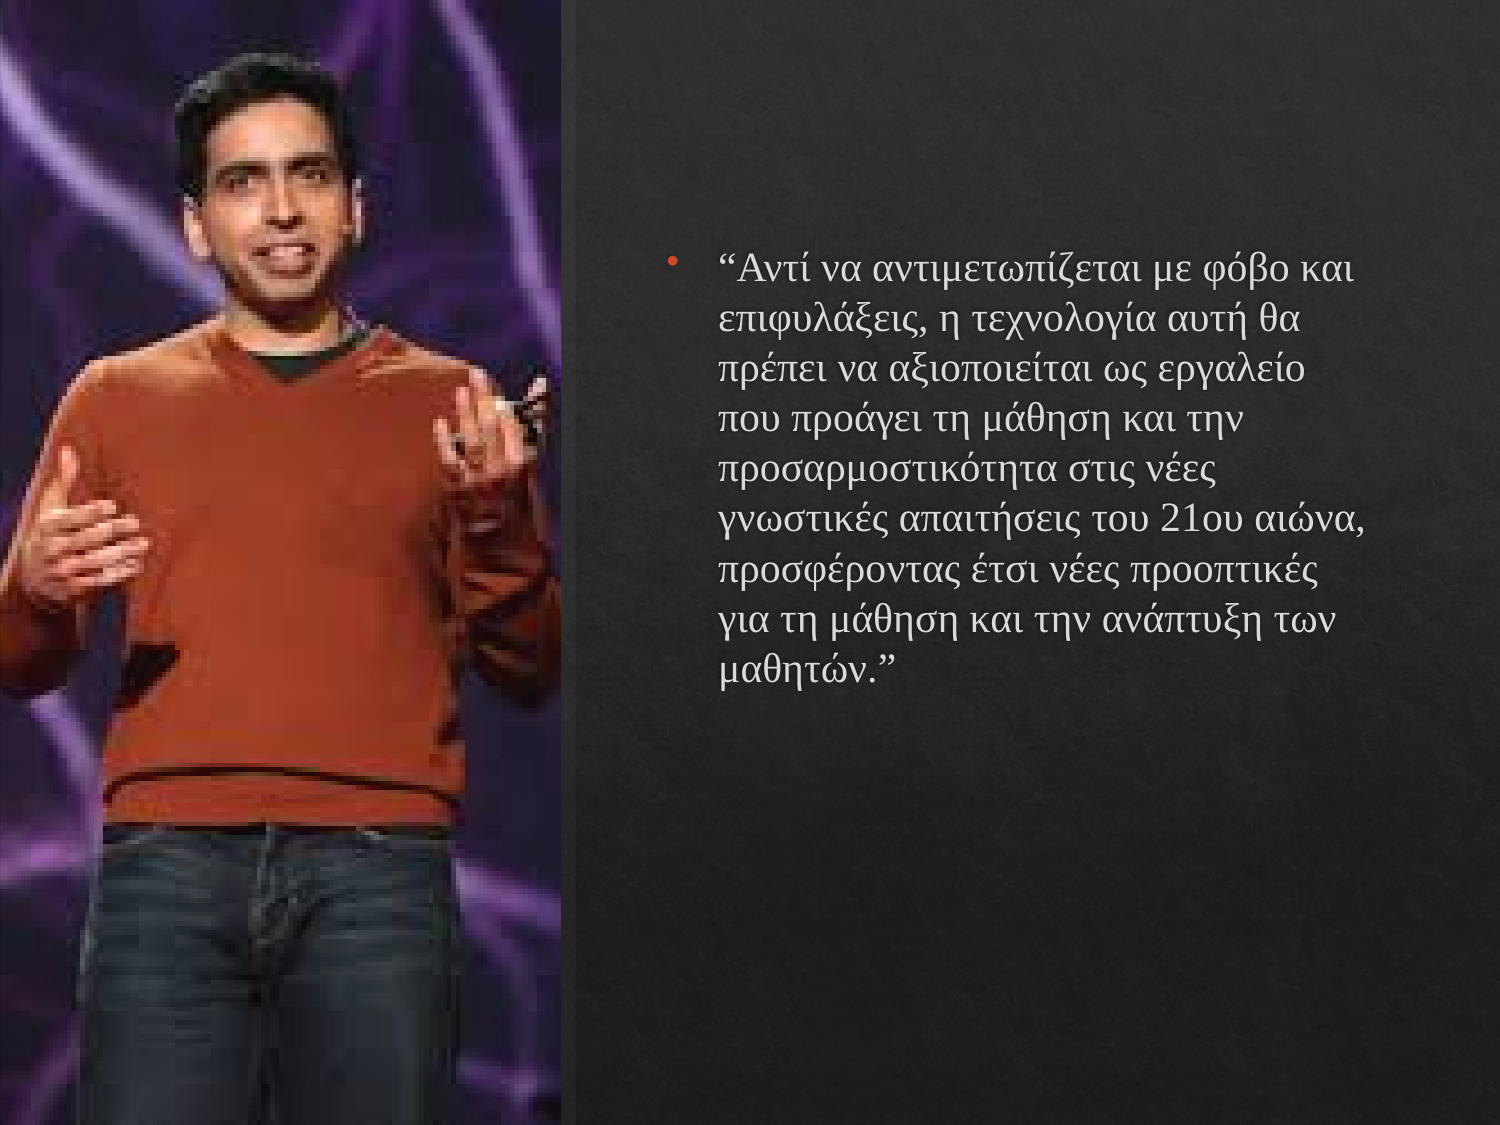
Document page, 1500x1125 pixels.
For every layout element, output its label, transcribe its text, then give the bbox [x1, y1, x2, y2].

list “Αντί να αντιμετωπίζεται με φόβο και επιφυλάξεις, η τεχνολογία αυτή θα πρέπει να αξιοποιείται ως εργαλείο που προάγει τη μάθηση και την προσαρμοστικότητα στις νέες γνωστικές απαιτήσεις του 21ου αιώνα, προσφέροντας έτσι νέες προοπτικές για τη μάθηση και την ανάπτυξη των μαθητών.” [646, 183, 1383, 818]
picture [0, 0, 576, 1125]
